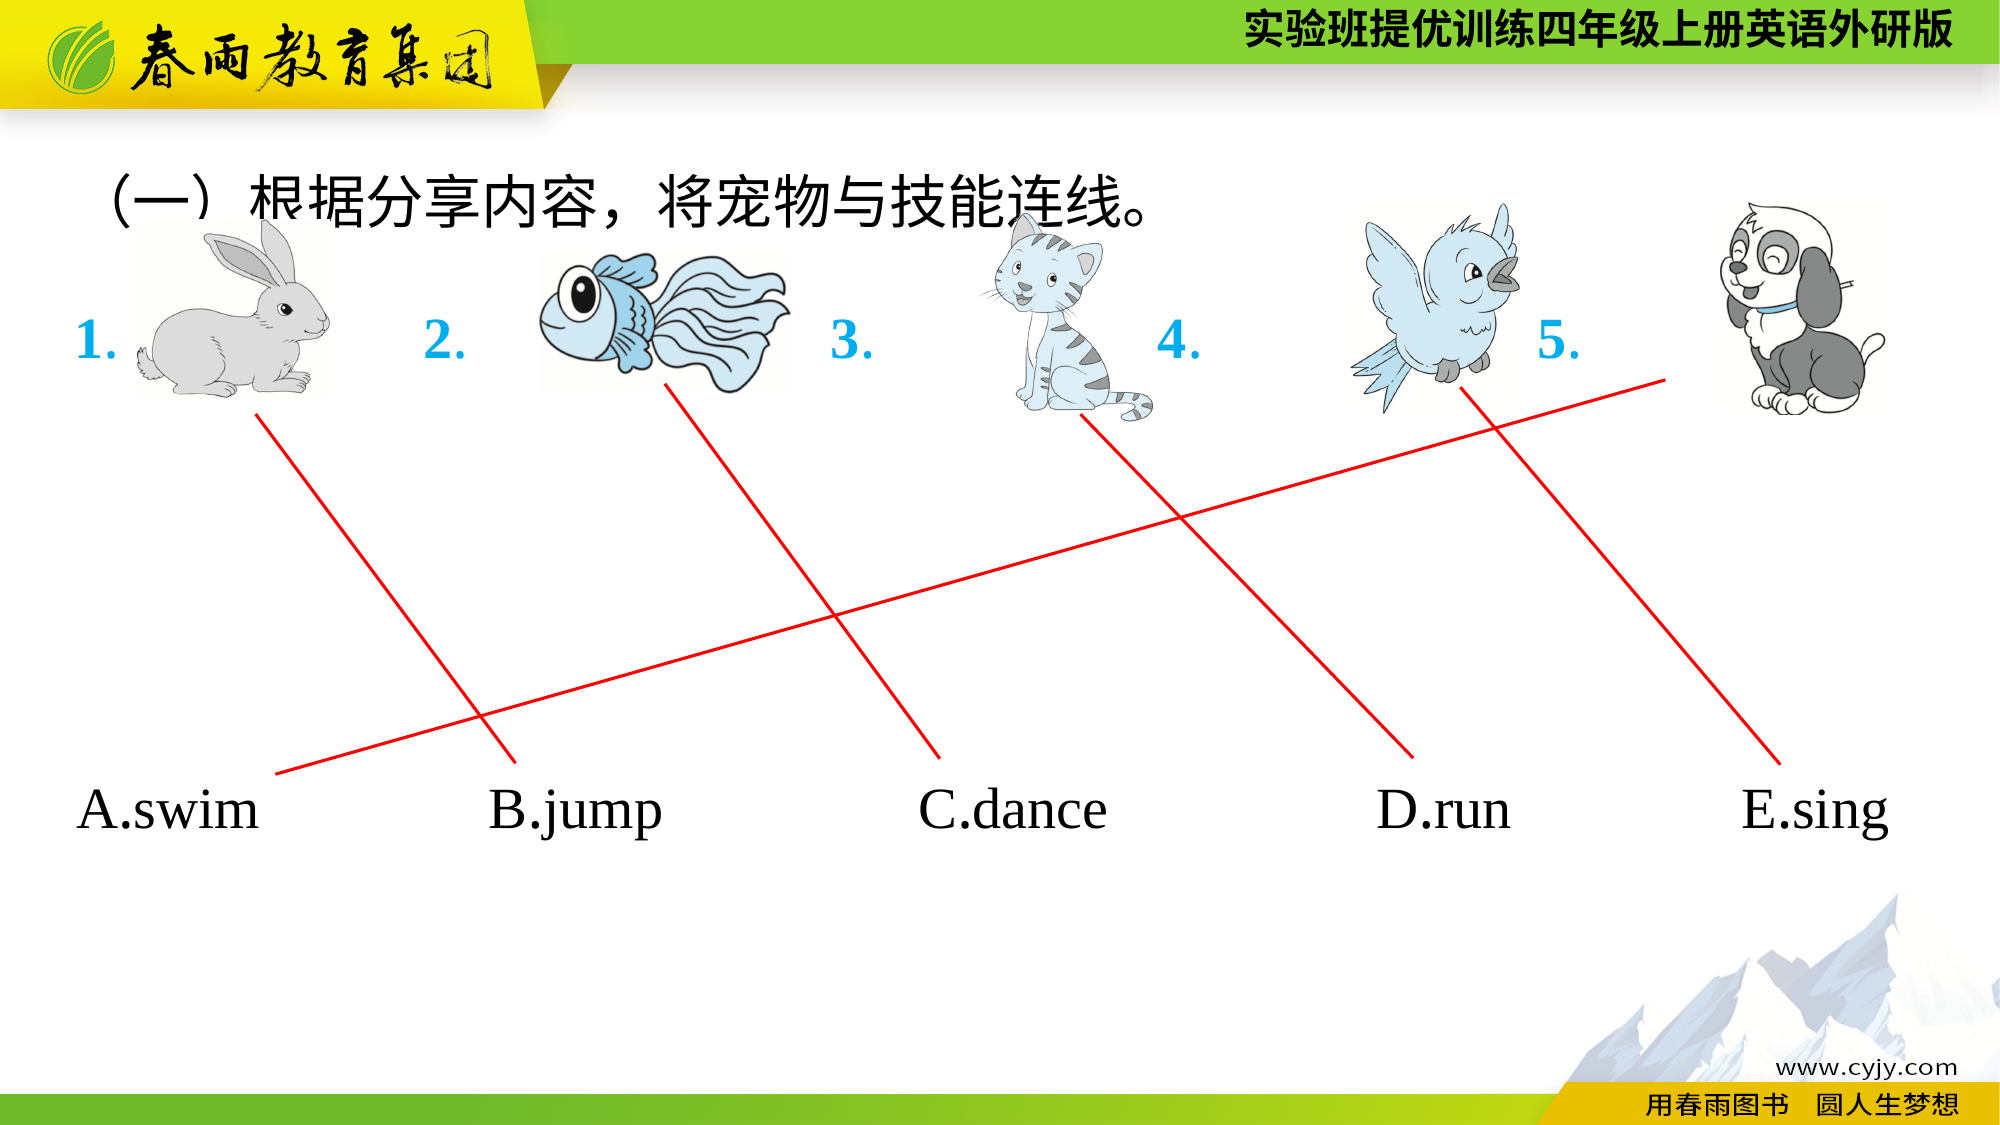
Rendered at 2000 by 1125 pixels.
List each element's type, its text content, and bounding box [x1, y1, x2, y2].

picture [0, 0, 2000, 1125]
text_box A.swim B.jump C.dance D.run E.sing [61, 727, 1946, 848]
list （一）根据分享内容，将宠物与技能连线。 1. 2. 3. 4. 5. [59, 122, 1944, 380]
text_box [1670, 386, 1781, 765]
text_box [255, 413, 270, 764]
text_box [275, 379, 1666, 775]
